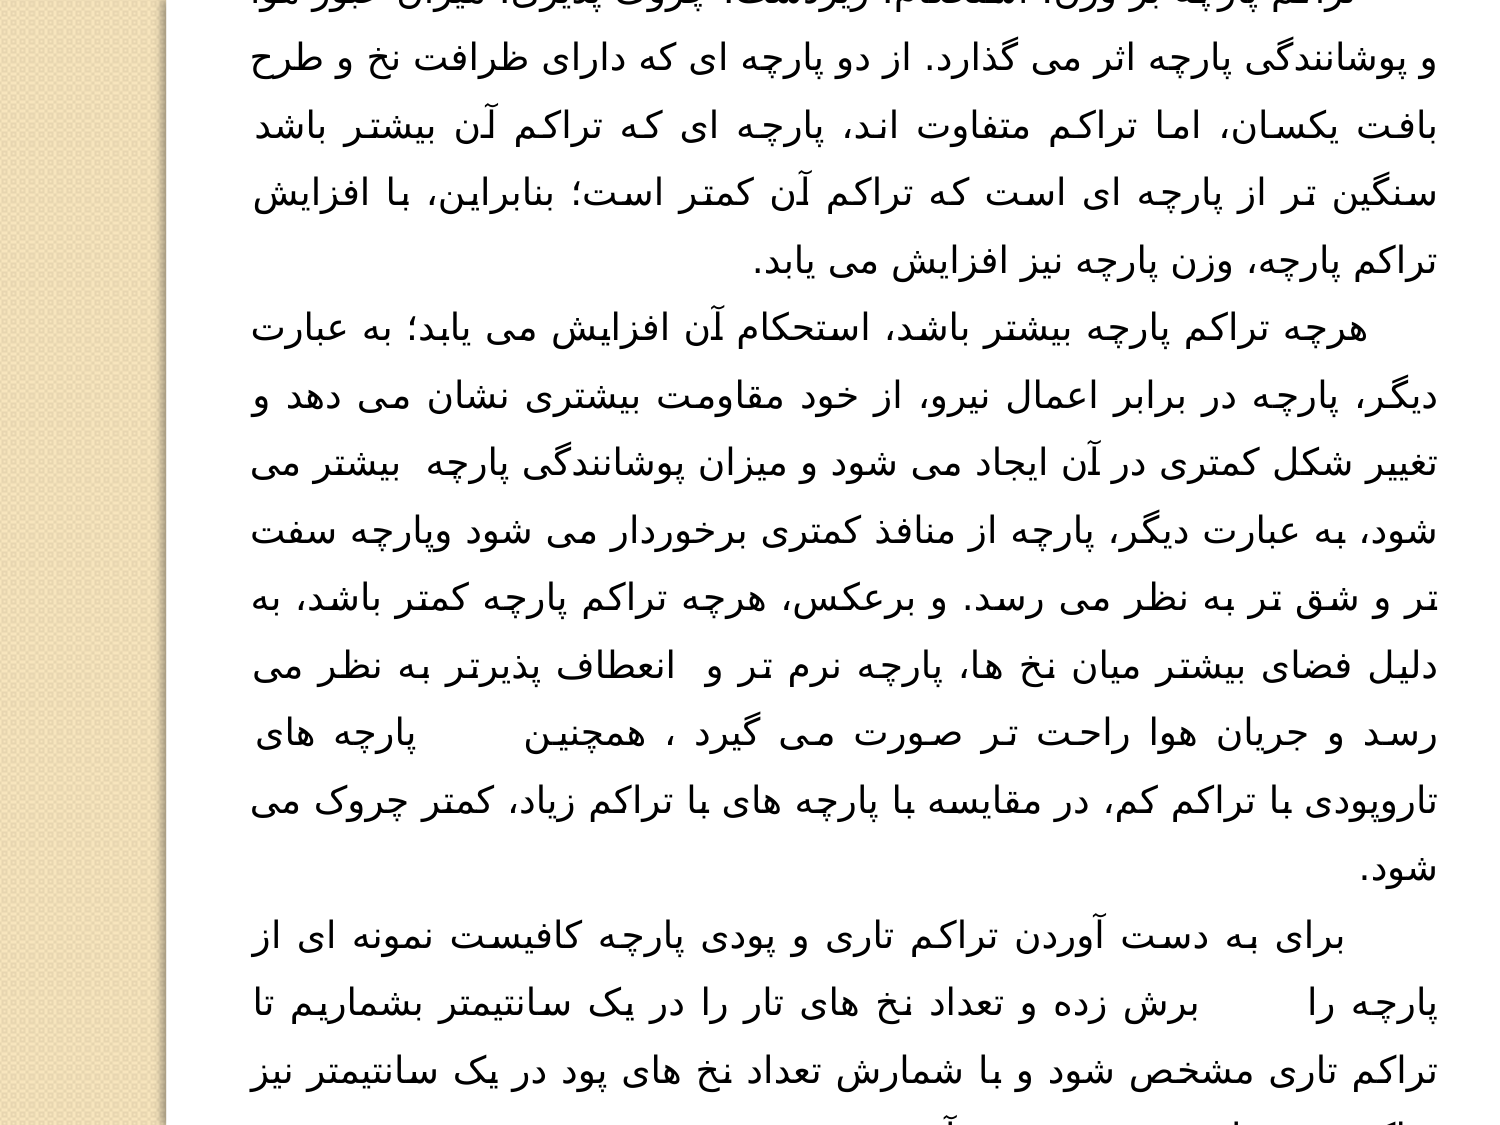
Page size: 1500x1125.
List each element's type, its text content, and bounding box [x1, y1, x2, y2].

text_box 3- تراکم پارچه تراکم پارچه بر وزن، استحکام، زیردست، چروک پذیری، میزان عبور هوا و پوشانندگی پارچه اثر می گذارد. از دو پارچه ای که دارای ظرافت نخ و طرح بافت یکسان، اما تراکم متفاوت اند، پارچه ای که تراکم آن بیشتر باشد سنگین تر از پارچه ای است که تراکم آن کمتر است؛ بنابراین، با افزایش تراکم پارچه، وزن پارچه نیز افزایش می یابد. هرچه تراکم پارچه بیشتر باشد، استحکام آن افزایش می یابد؛ به عبارت دیگر، پارچه در برابر اعمال نیرو، از خود مقاومت بیشتری نشان می دهد و تغییر شکل کمتری در آن ایجاد می شود و میزان پوشانندگی پارچه بیشتر می شود، به عبارت دیگر، پارچه از منافذ کمتری برخوردار می شود وپارچه سفت تر و شق تر به نظر می رسد. و برعکس، هرچه تراکم پارچه کمتر باشد، به دلیل فضای بیشتر میان نخ ها، پارچه نرم تر و انعطاف پذیرتر به نظر می رسد و جریان هوا راحت تر صورت می گیرد ، همچنین پارچه های تاروپودی با تراکم کم، در مقایسه با پارچه های با تراکم زیاد، کمتر چروک می شود. برای به دست آوردن تراکم تاری و پودی پارچه کافیست نمونه ای از پارچه را برش زده و تعداد نخ های تار را در یک سانتیمتر بشماریم تا تراکم تاری مشخص شود و با شمارش تعداد نخ های پود در یک سانتیمتر نیز تراکم پودی پارچه به دست می آید . [234, 0, 1454, 1125]
